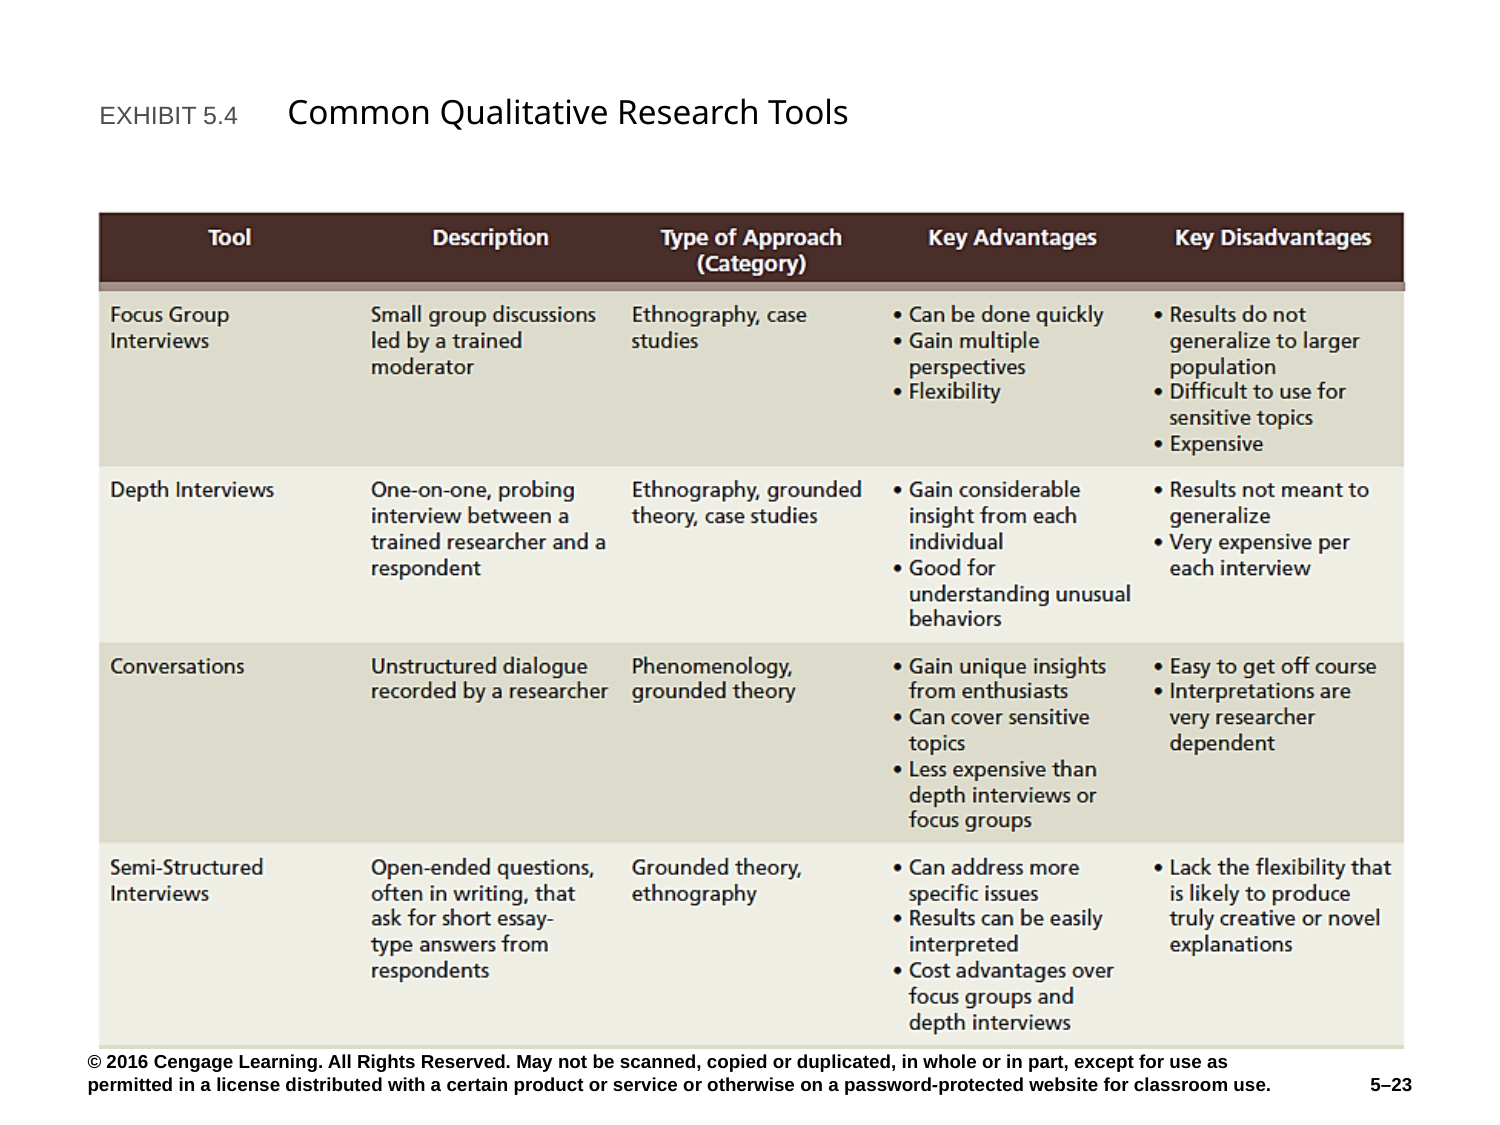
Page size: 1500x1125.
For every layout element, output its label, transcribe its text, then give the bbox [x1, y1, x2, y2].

footer © 2016 Cengage Learning. All Rights Reserved. May not be scanned, copied or duplicated, in whole or in part, except for use as permitted in a license distributed with a certain product or service or otherwise on a password-protected website for classroom use. [87, 1057, 1050, 1103]
slide_number 5–23 [1050, 1042, 1413, 1103]
text_box EXHIBIT 5.4 Common Qualitative Research Tools [84, 84, 1414, 139]
picture [93, 207, 1407, 1049]
